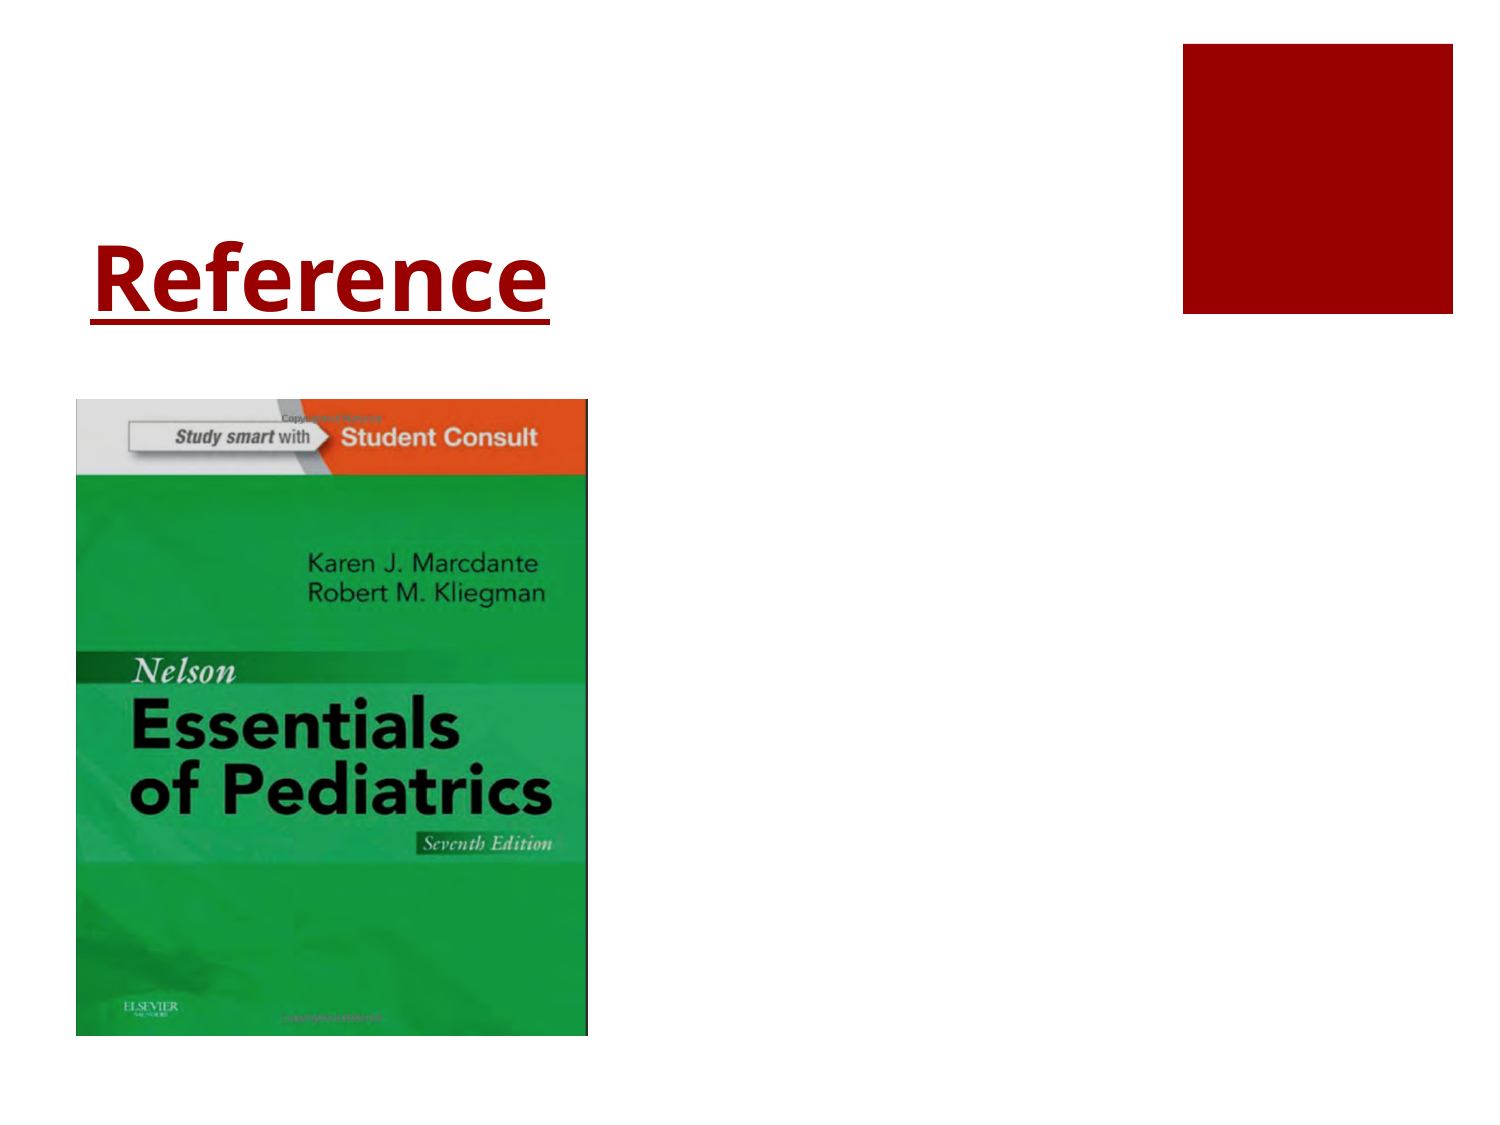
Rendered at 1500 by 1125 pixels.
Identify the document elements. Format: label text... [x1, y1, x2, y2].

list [74, 397, 589, 1037]
title Reference [75, 149, 1143, 338]
